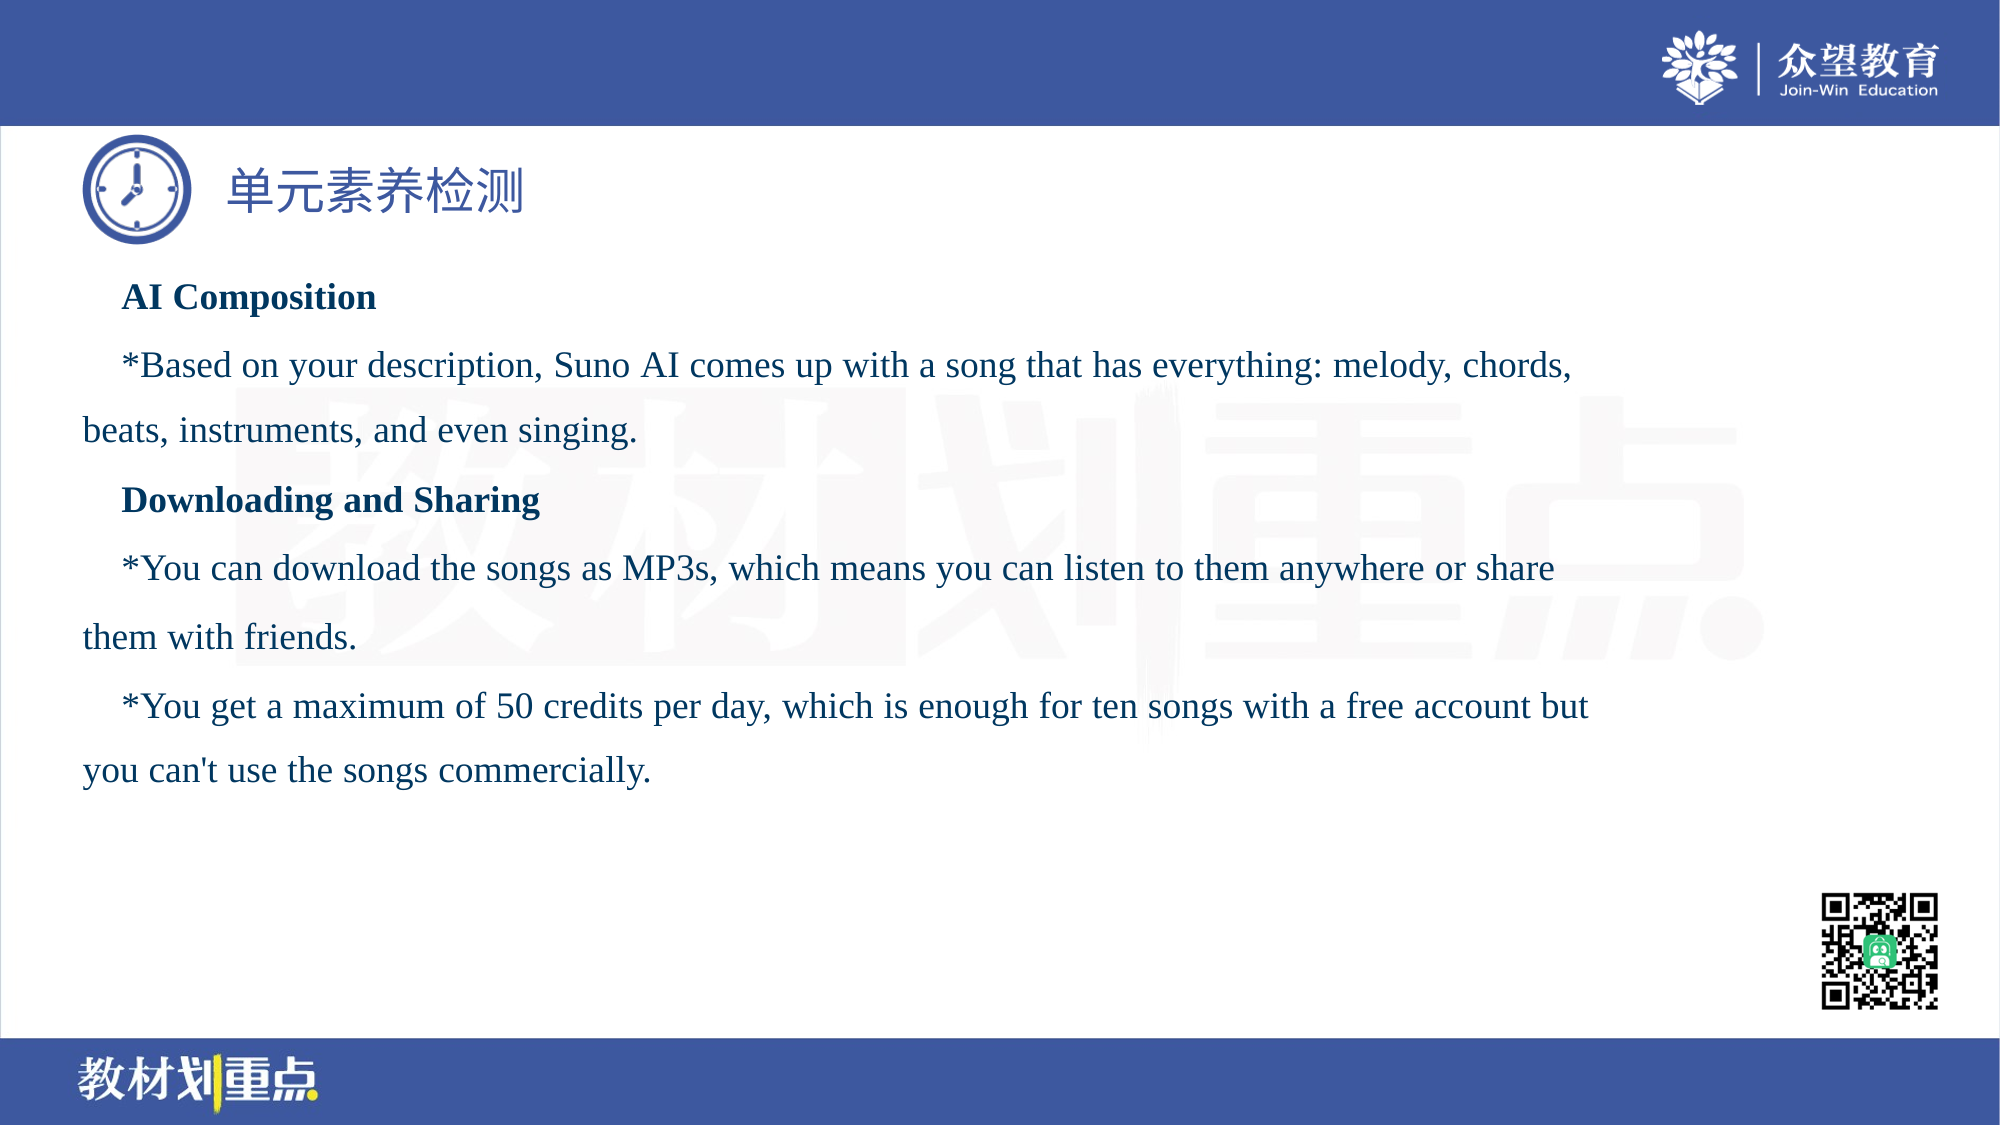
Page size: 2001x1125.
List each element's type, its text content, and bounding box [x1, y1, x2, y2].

text_box Downloading and Sharing *You can download the songs as MP3s, which means you can listen to them anywhere or share them with friends. *You get a maximum of 50 credits per day, which is enough for ten songs with a free account but you can't use the songs commercially. [82, 450, 1817, 784]
text_box AI Composition *Based on your description, Suno AI comes up with a song that has everything: melody, chords, beats, instruments, and even singing. [82, 247, 1817, 444]
picture [0, 0, 2000, 1125]
